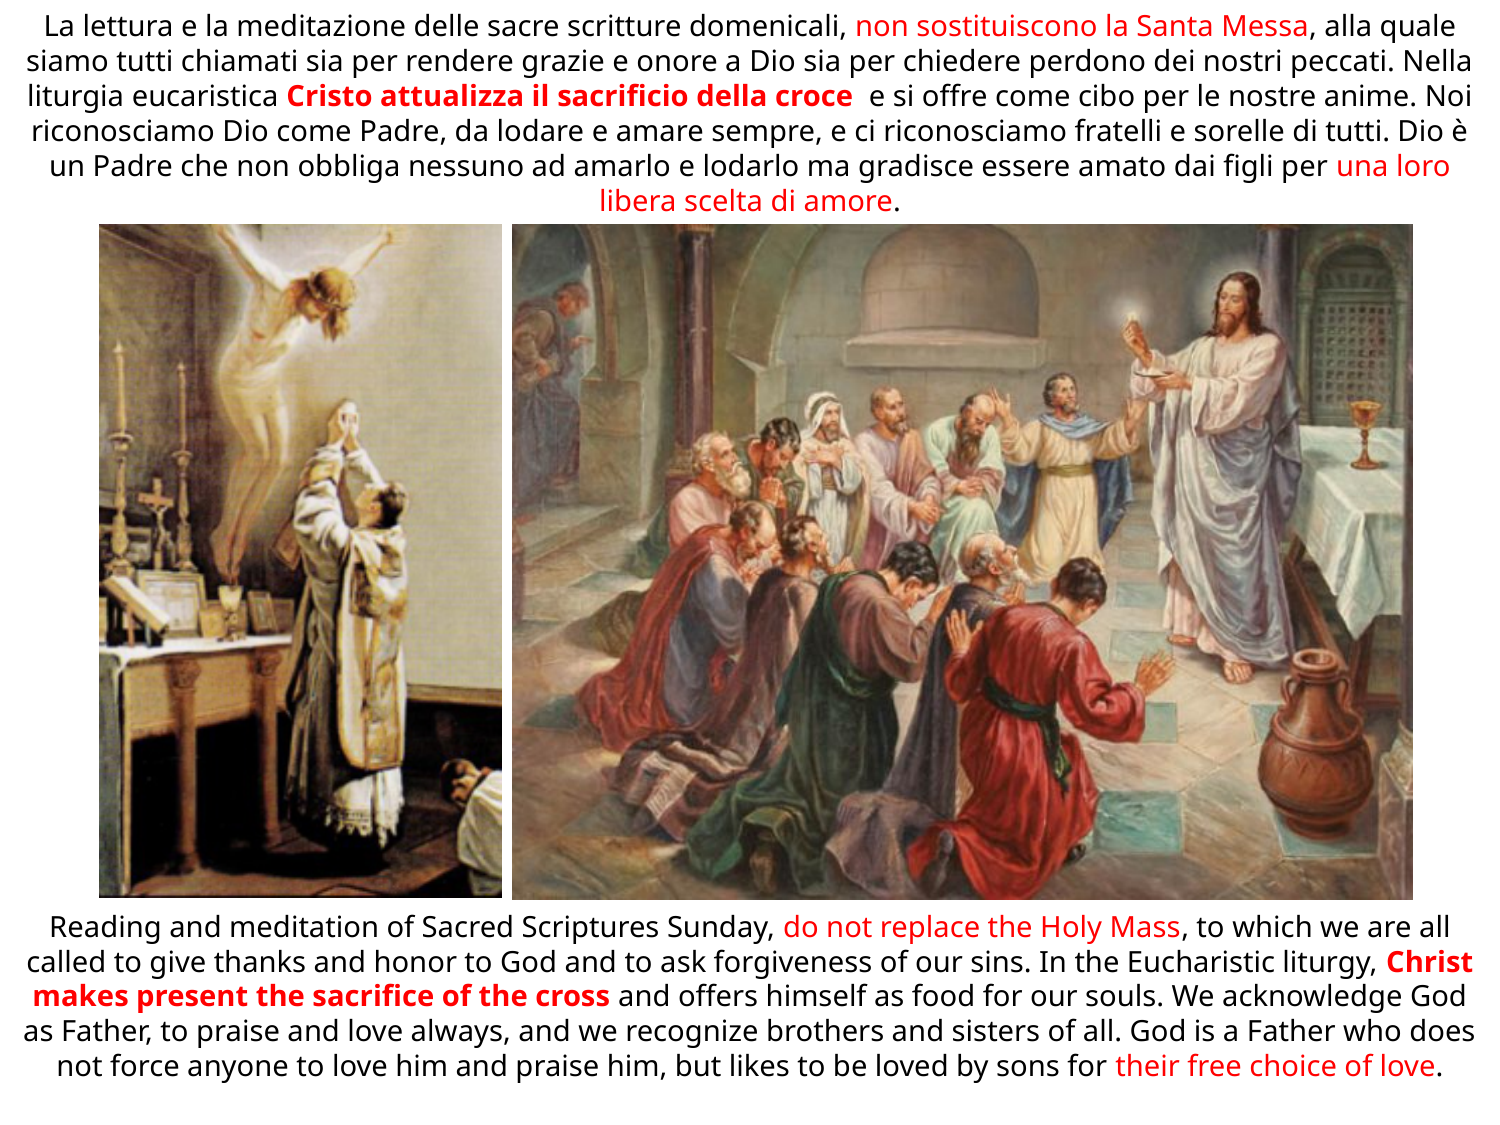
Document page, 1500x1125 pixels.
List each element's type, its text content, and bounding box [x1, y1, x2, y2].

picture [512, 224, 1413, 900]
text_box Reading and meditation of Sacred Scriptures Sunday, do not replace the Holy Mass, to which we are all called to give thanks and honor to God and to ask forgiveness of our sins. In the Eucharistic liturgy, Christ makes present the sacrifice of the cross and offers himself as food for our souls. We acknowledge God as Father, to praise and love always, and we recognize brothers and sisters of all. God is a Father who does not force anyone to love him and praise him, but likes to be loved by sons for their free choice of love. [0, 900, 1500, 1090]
picture [99, 224, 502, 898]
text_box La lettura e la meditazione delle sacre scritture domenicali, non sostituiscono la Santa Messa, alla quale siamo tutti chiamati sia per rendere grazie e onore a Dio sia per chiedere perdono dei nostri peccati. Nella liturgia eucaristica Cristo attualizza il sacrificio della croce e si offre come cibo per le nostre anime. Noi riconosciamo Dio come Padre, da lodare e amare sempre, e ci riconosciamo fratelli e sorelle di tutti. Dio è un Padre che non obbliga nessuno ad amarlo e lodarlo ma gradisce essere amato dai figli per una loro libera scelta di amore. [0, 0, 1500, 225]
